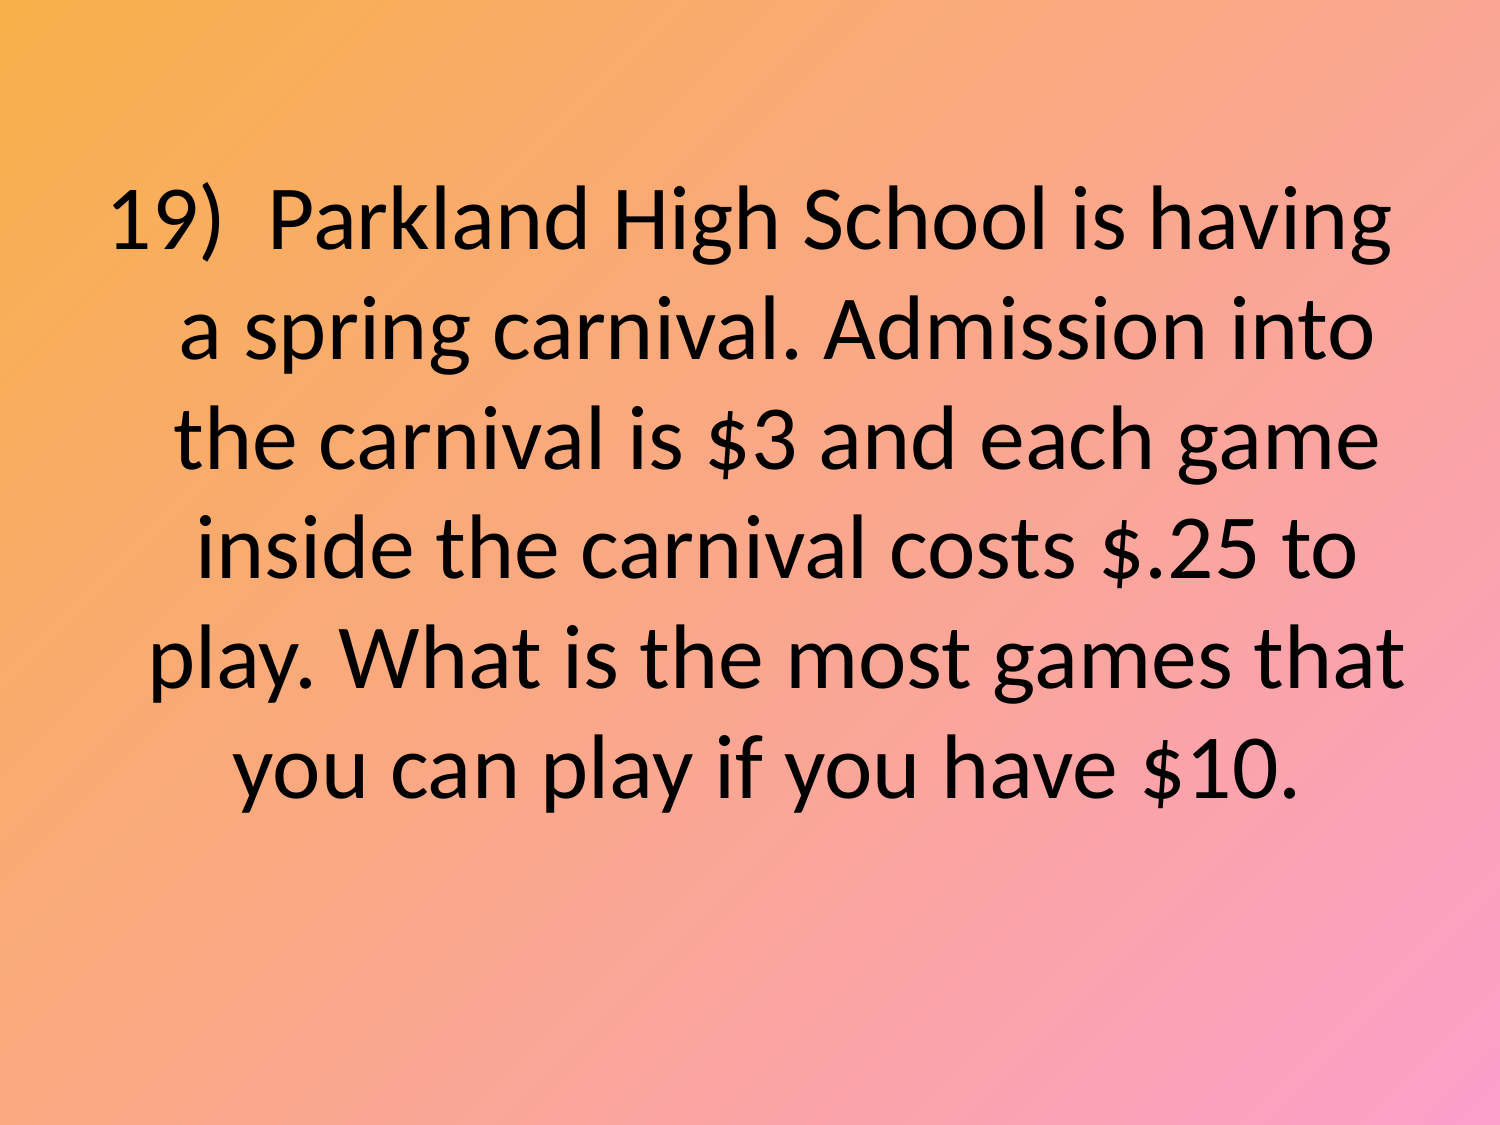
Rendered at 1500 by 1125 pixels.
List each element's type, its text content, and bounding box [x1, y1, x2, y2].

list 19) Parkland High School is having a spring carnival. Admission into the carnival is $3 and each game inside the carnival costs $.25 to play. What is the most games that you can play if you have $10. [74, 149, 1426, 893]
